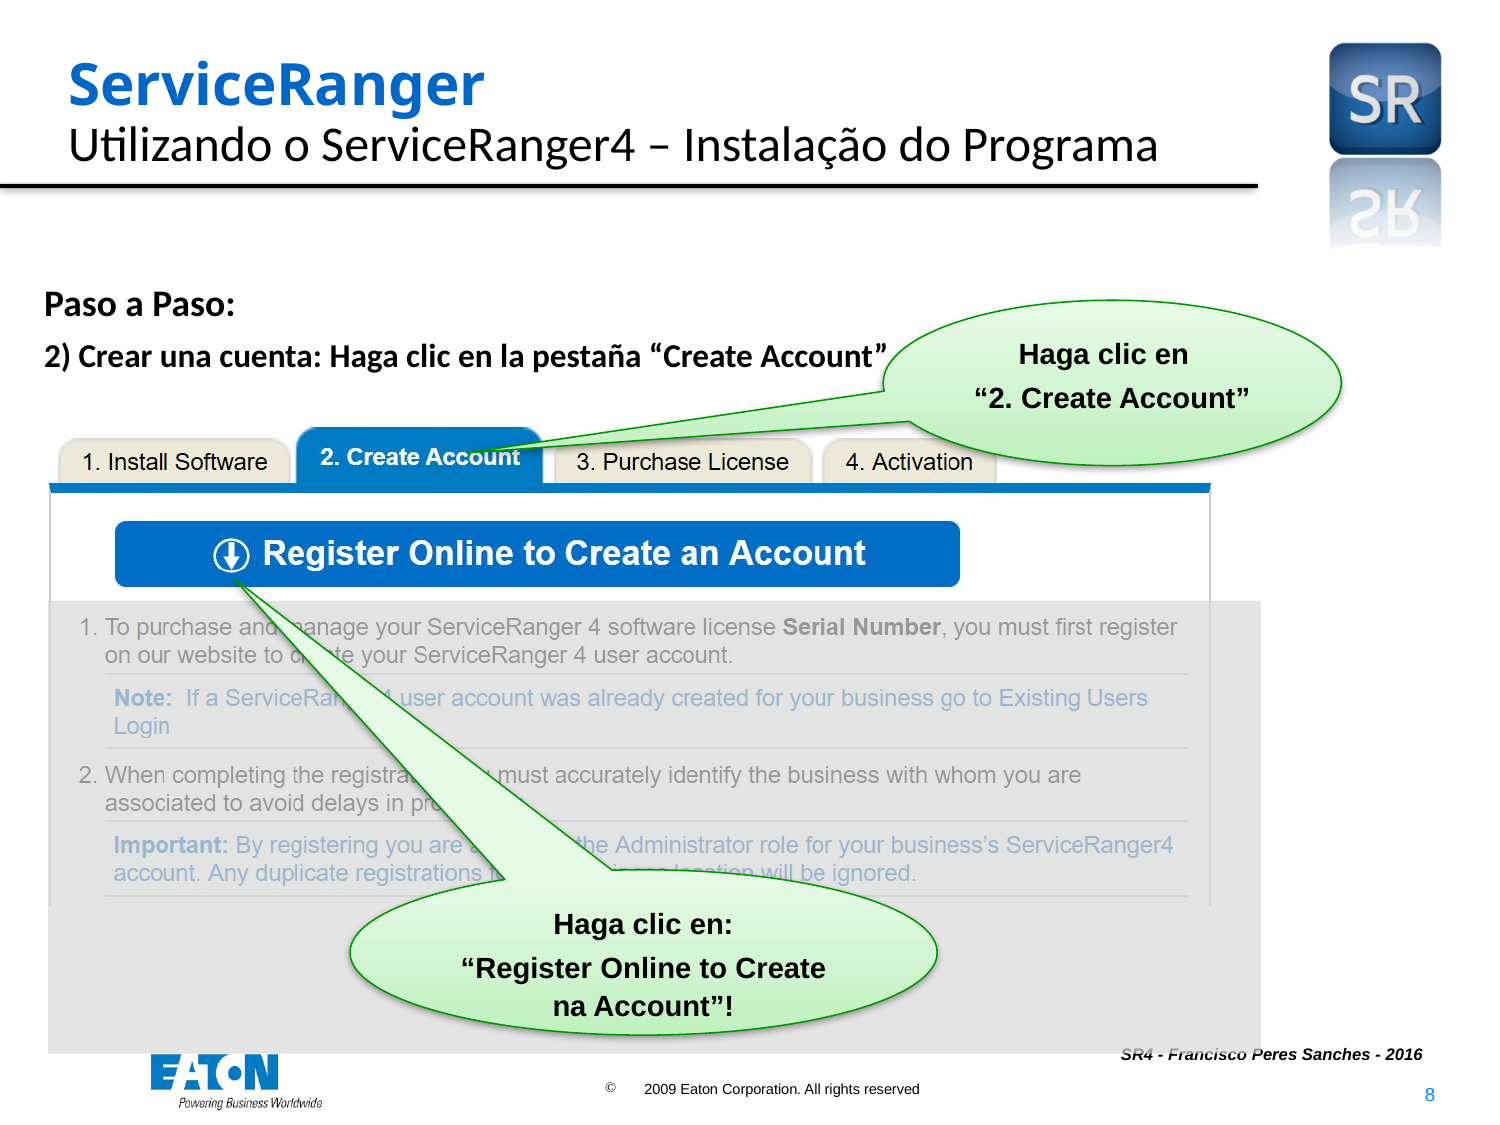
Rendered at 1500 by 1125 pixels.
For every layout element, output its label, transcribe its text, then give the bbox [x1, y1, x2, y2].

text_box Haga clic en: “Register Online to Create na Account”! [349, 914, 938, 1036]
picture [32, 401, 1212, 906]
picture [142, 1054, 330, 1118]
text_box [48, 600, 1261, 1054]
text_box Haga clic en “2. Create Account” [818, 299, 1343, 458]
title ServiceRanger Utilizando o ServiceRanger4 – Instalação do Programa [53, 0, 1354, 180]
text_box Paso a Paso: 2) Crear una cuenta: Haga clic en la pestaña “Create Account” [29, 267, 1447, 446]
